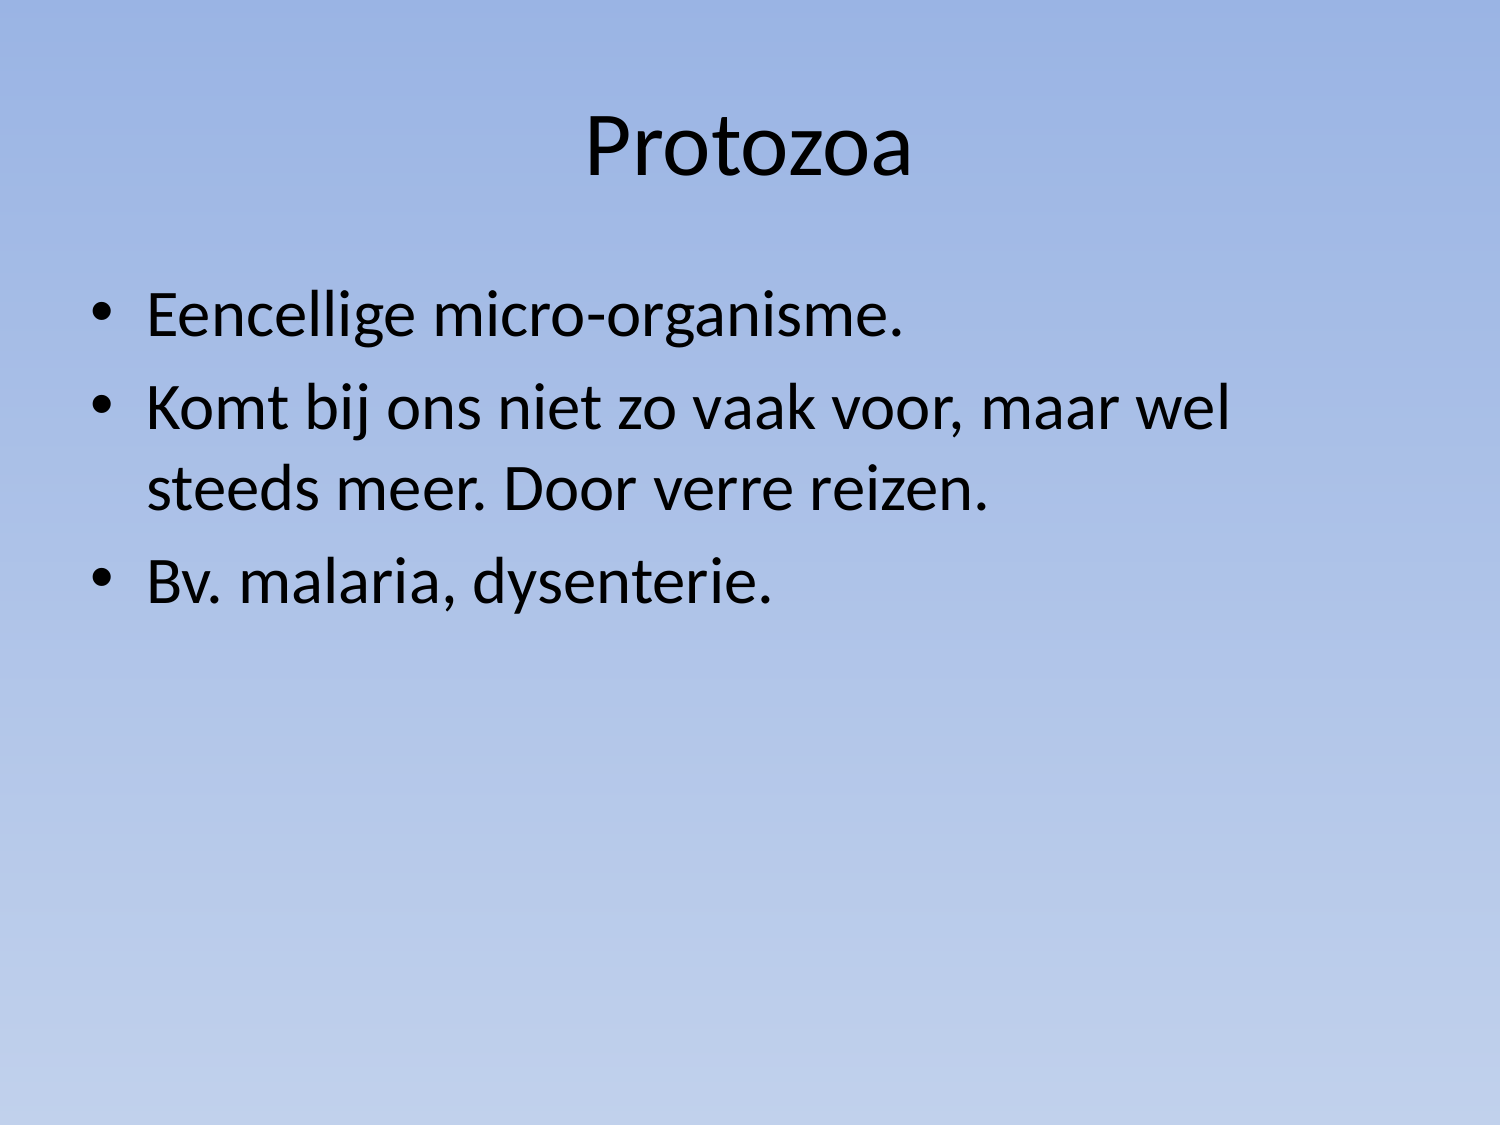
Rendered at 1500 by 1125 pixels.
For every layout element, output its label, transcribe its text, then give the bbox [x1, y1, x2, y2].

list Eencellige micro-organisme. Komt bij ons niet zo vaak voor, maar wel steeds meer. Door verre reizen. Bv. malaria, dysenterie. [75, 262, 1425, 1005]
title Protozoa [75, 45, 1425, 233]
